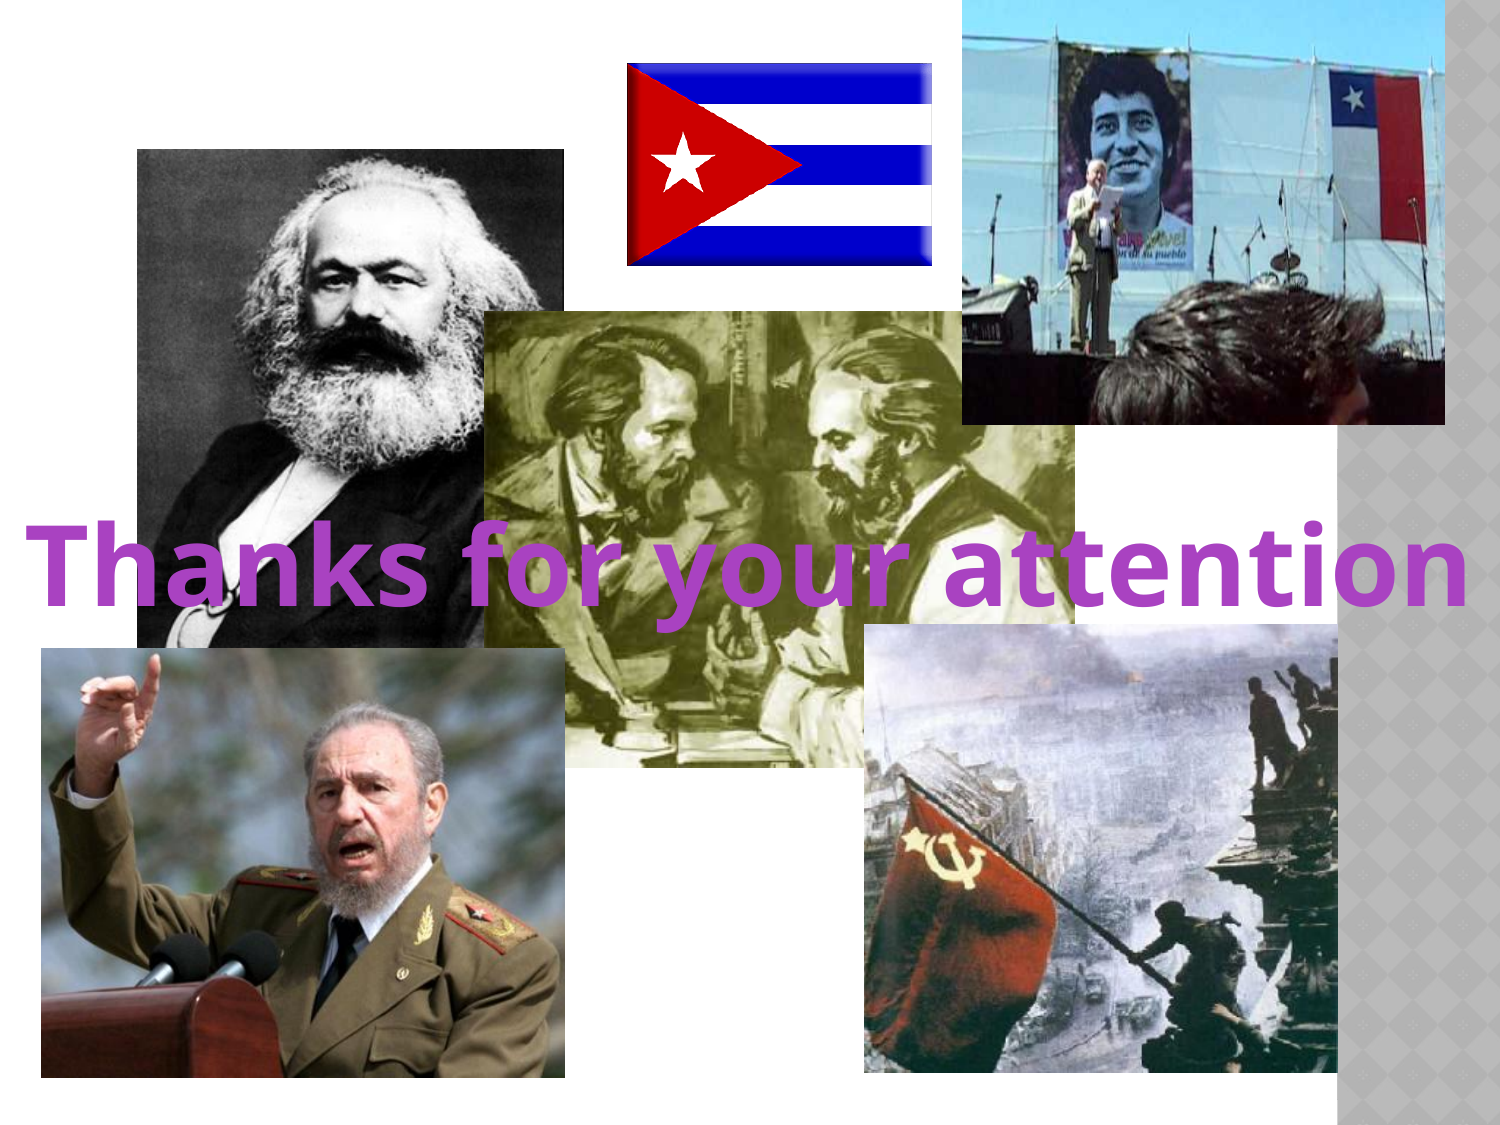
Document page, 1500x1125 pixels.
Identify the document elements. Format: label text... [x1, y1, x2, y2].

picture [627, 63, 932, 267]
picture [40, 0, 1445, 1079]
text_box Thanks for your attention [1079, 486, 1491, 637]
text_box Thanks for your attention [9, 486, 132, 637]
